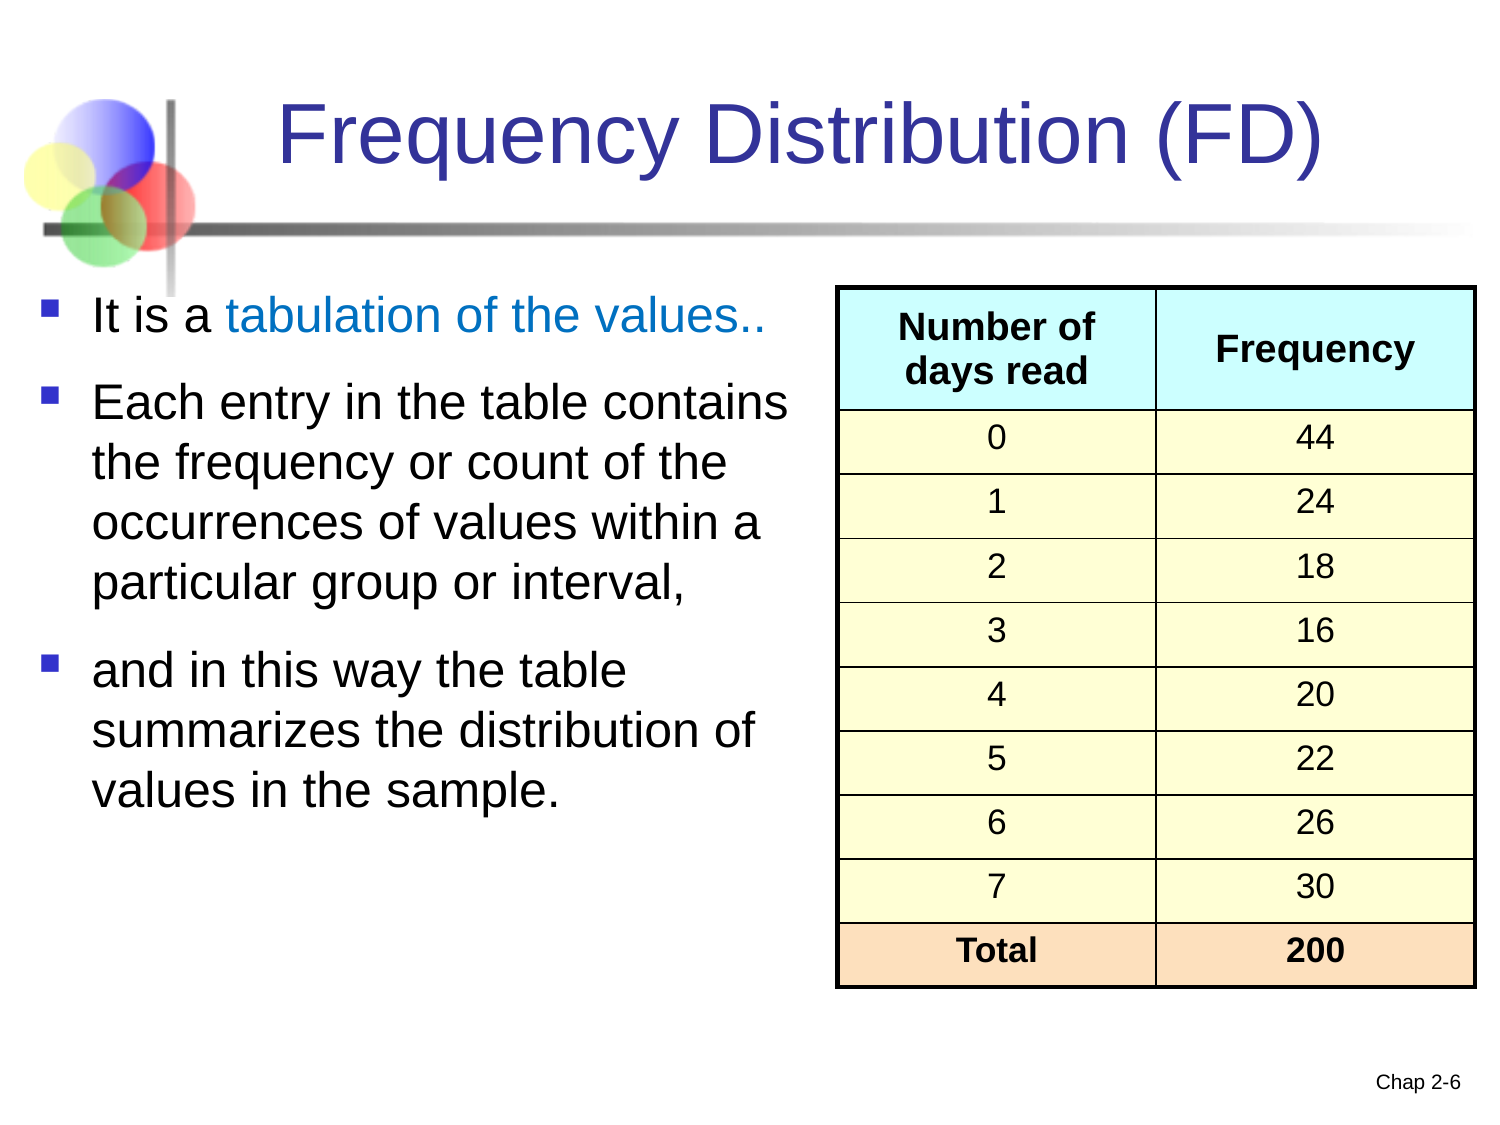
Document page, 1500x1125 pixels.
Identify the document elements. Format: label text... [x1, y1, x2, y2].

title Frequency Distribution (FD) [162, 62, 1442, 188]
table_cell Total [840, 924, 1155, 985]
table_cell 3 [840, 603, 1155, 666]
table_cell 0 [840, 411, 1155, 473]
table_cell 6 [840, 796, 1155, 858]
list It is a tabulation of the values.. Each entry in the table contains the frequency or count of the occurrences of values within a particular group or interval, and in this way the table summarizes the distribution of values in the sample. [24, 274, 826, 1026]
table_cell 5 [840, 732, 1155, 794]
table_cell 30 [1157, 860, 1473, 922]
table_header Number of days read [840, 290, 1155, 409]
picture [24, 99, 1475, 297]
table_cell 26 [1157, 796, 1473, 858]
slide_number Chap 2-6 [1162, 1049, 1476, 1101]
table_cell 4 [840, 668, 1155, 730]
table_cell 200 [1157, 924, 1473, 985]
table_cell 22 [1157, 732, 1473, 794]
table_header Frequency [1157, 290, 1473, 409]
table_cell 20 [1157, 668, 1473, 730]
table_cell 24 [1157, 475, 1473, 538]
table_cell 1 [840, 475, 1155, 538]
table_cell 44 [1157, 411, 1473, 473]
table_cell 7 [840, 860, 1155, 922]
table_cell 18 [1157, 539, 1473, 602]
table_cell 2 [840, 539, 1155, 602]
table_cell 16 [1157, 603, 1473, 666]
